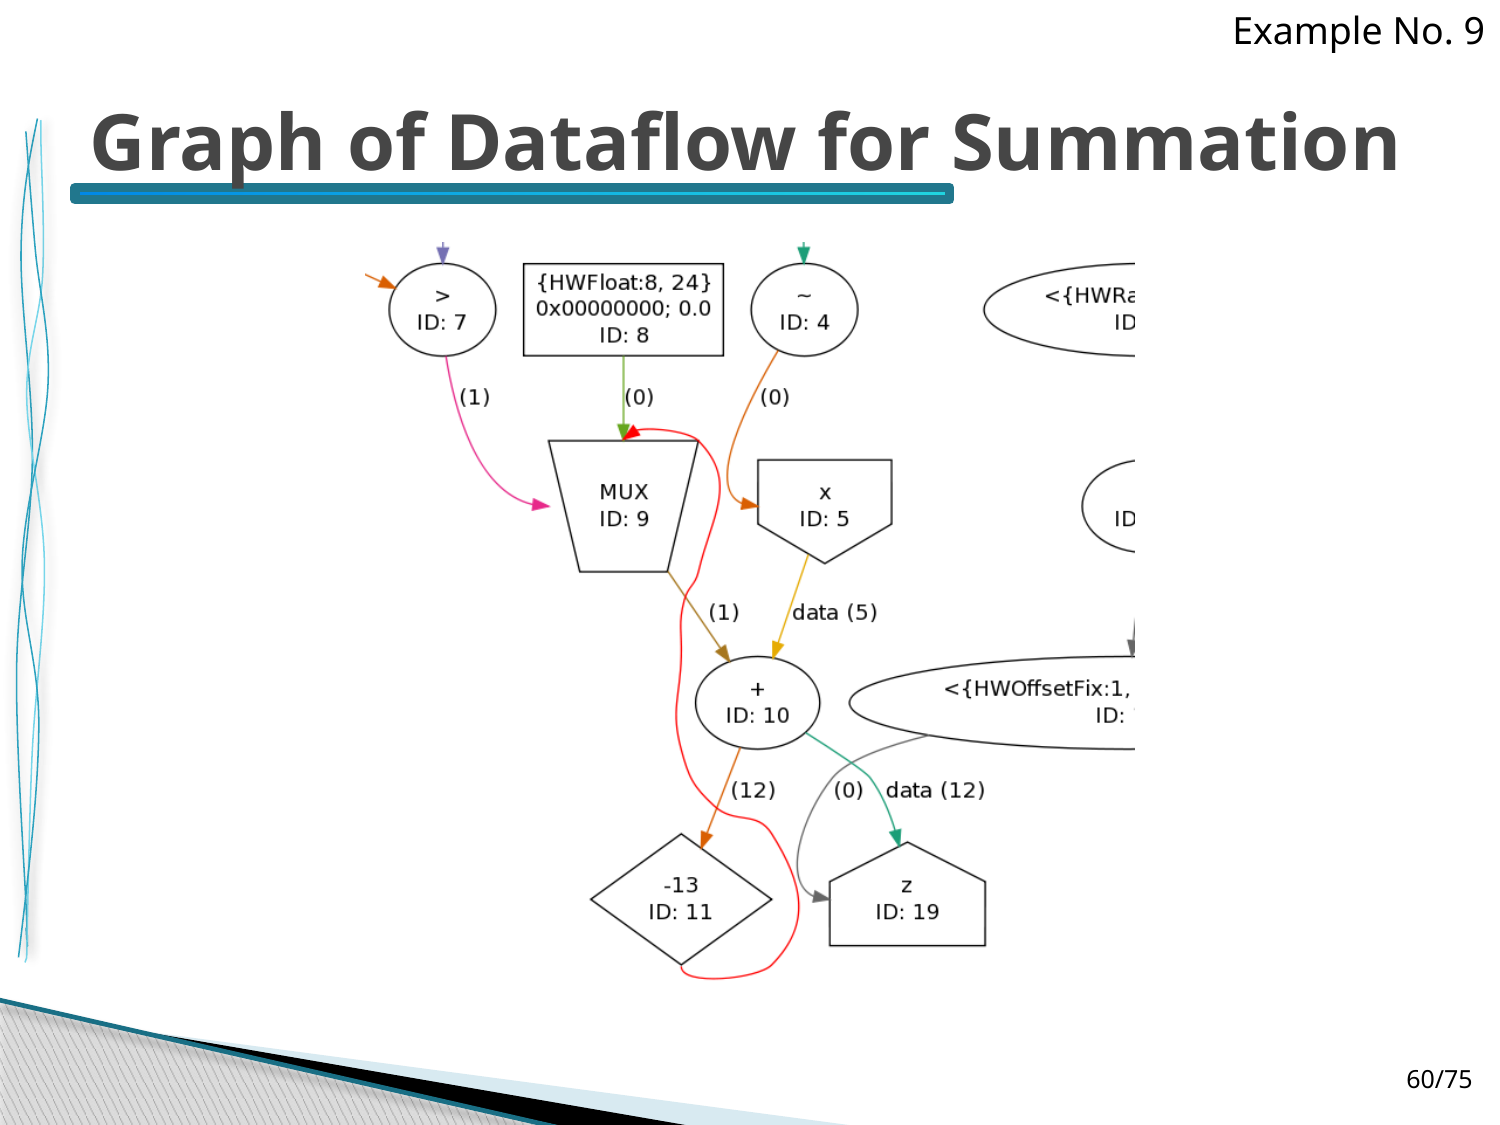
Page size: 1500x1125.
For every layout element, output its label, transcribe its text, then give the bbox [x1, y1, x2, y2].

title Graph of Dataflow for Summation [75, 45, 1425, 233]
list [365, 242, 1135, 986]
list Example No. 9 [1074, 0, 1500, 63]
